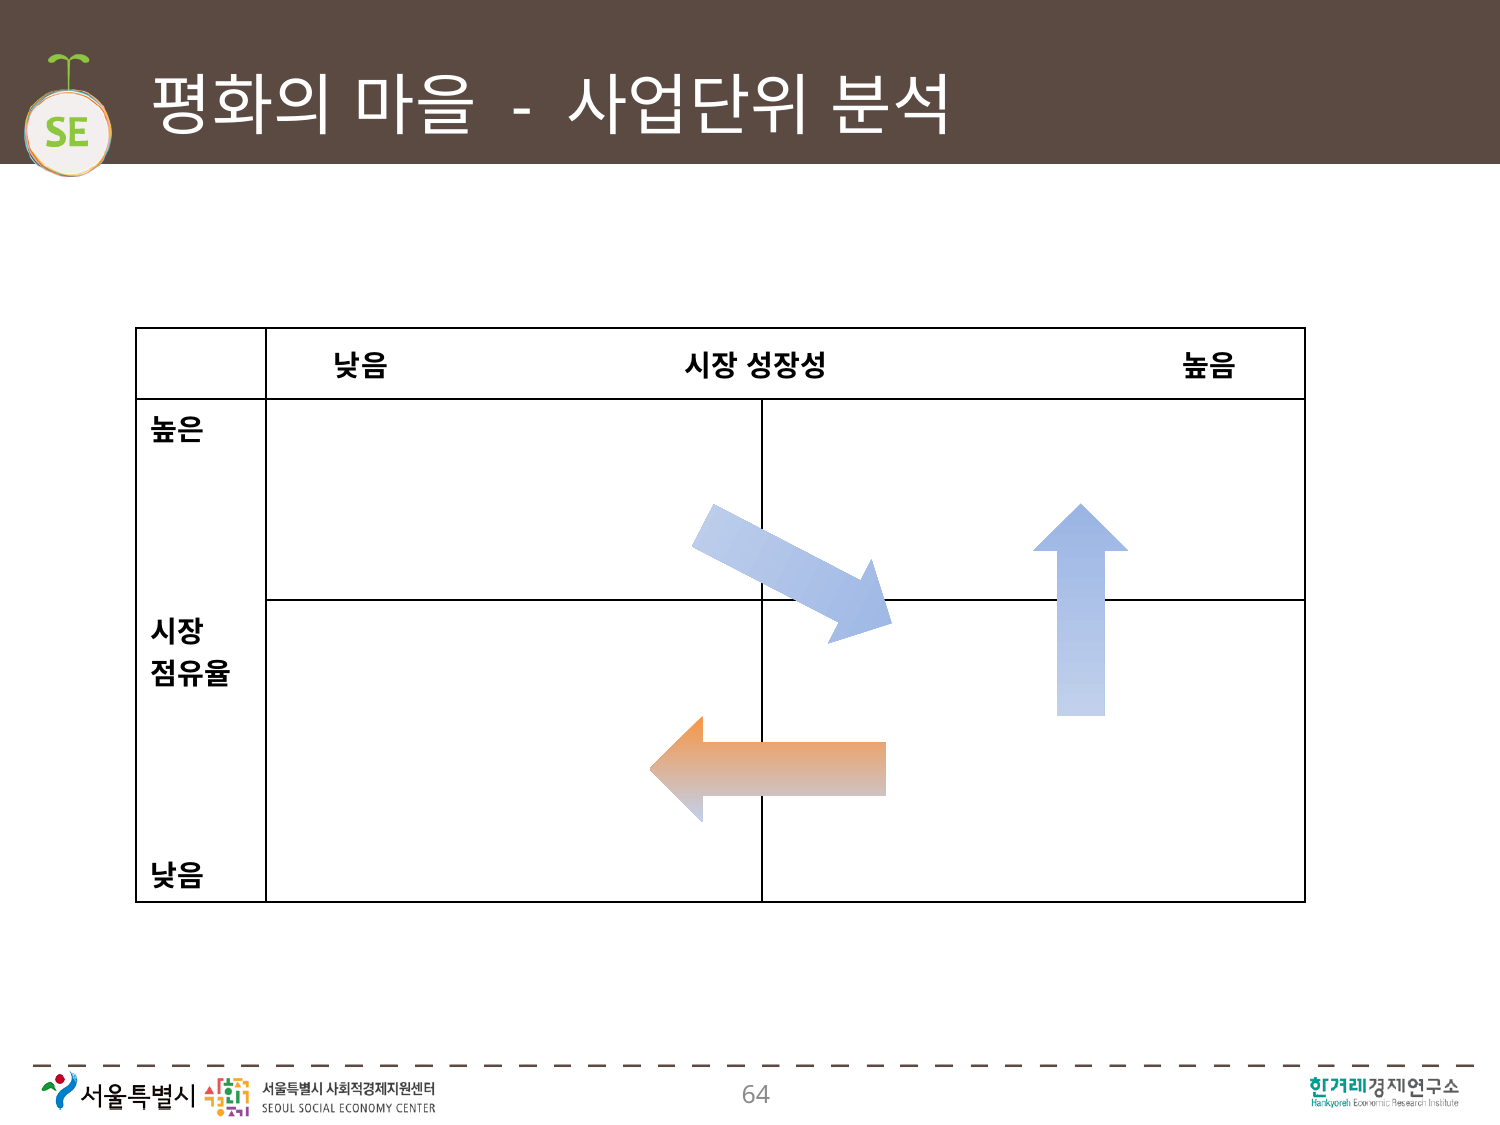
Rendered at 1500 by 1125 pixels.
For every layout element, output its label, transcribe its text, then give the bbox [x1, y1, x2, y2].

table_cell [763, 400, 1304, 599]
text_box [647, 714, 888, 825]
title 평화의 마을 - 사업단위 분석 [135, 45, 1463, 161]
table_cell 높은 시장 점유율 낮음 [137, 400, 265, 901]
table_cell [267, 400, 761, 599]
text_box [690, 502, 894, 646]
table_header [137, 329, 265, 398]
table_cell [267, 601, 761, 901]
slide_number 64 [702, 1065, 809, 1125]
table_cell [763, 601, 1304, 901]
table_header 낮음 시장 성장성 높음 [267, 329, 1304, 398]
text_box [1031, 501, 1130, 719]
picture [0, 0, 1500, 1125]
